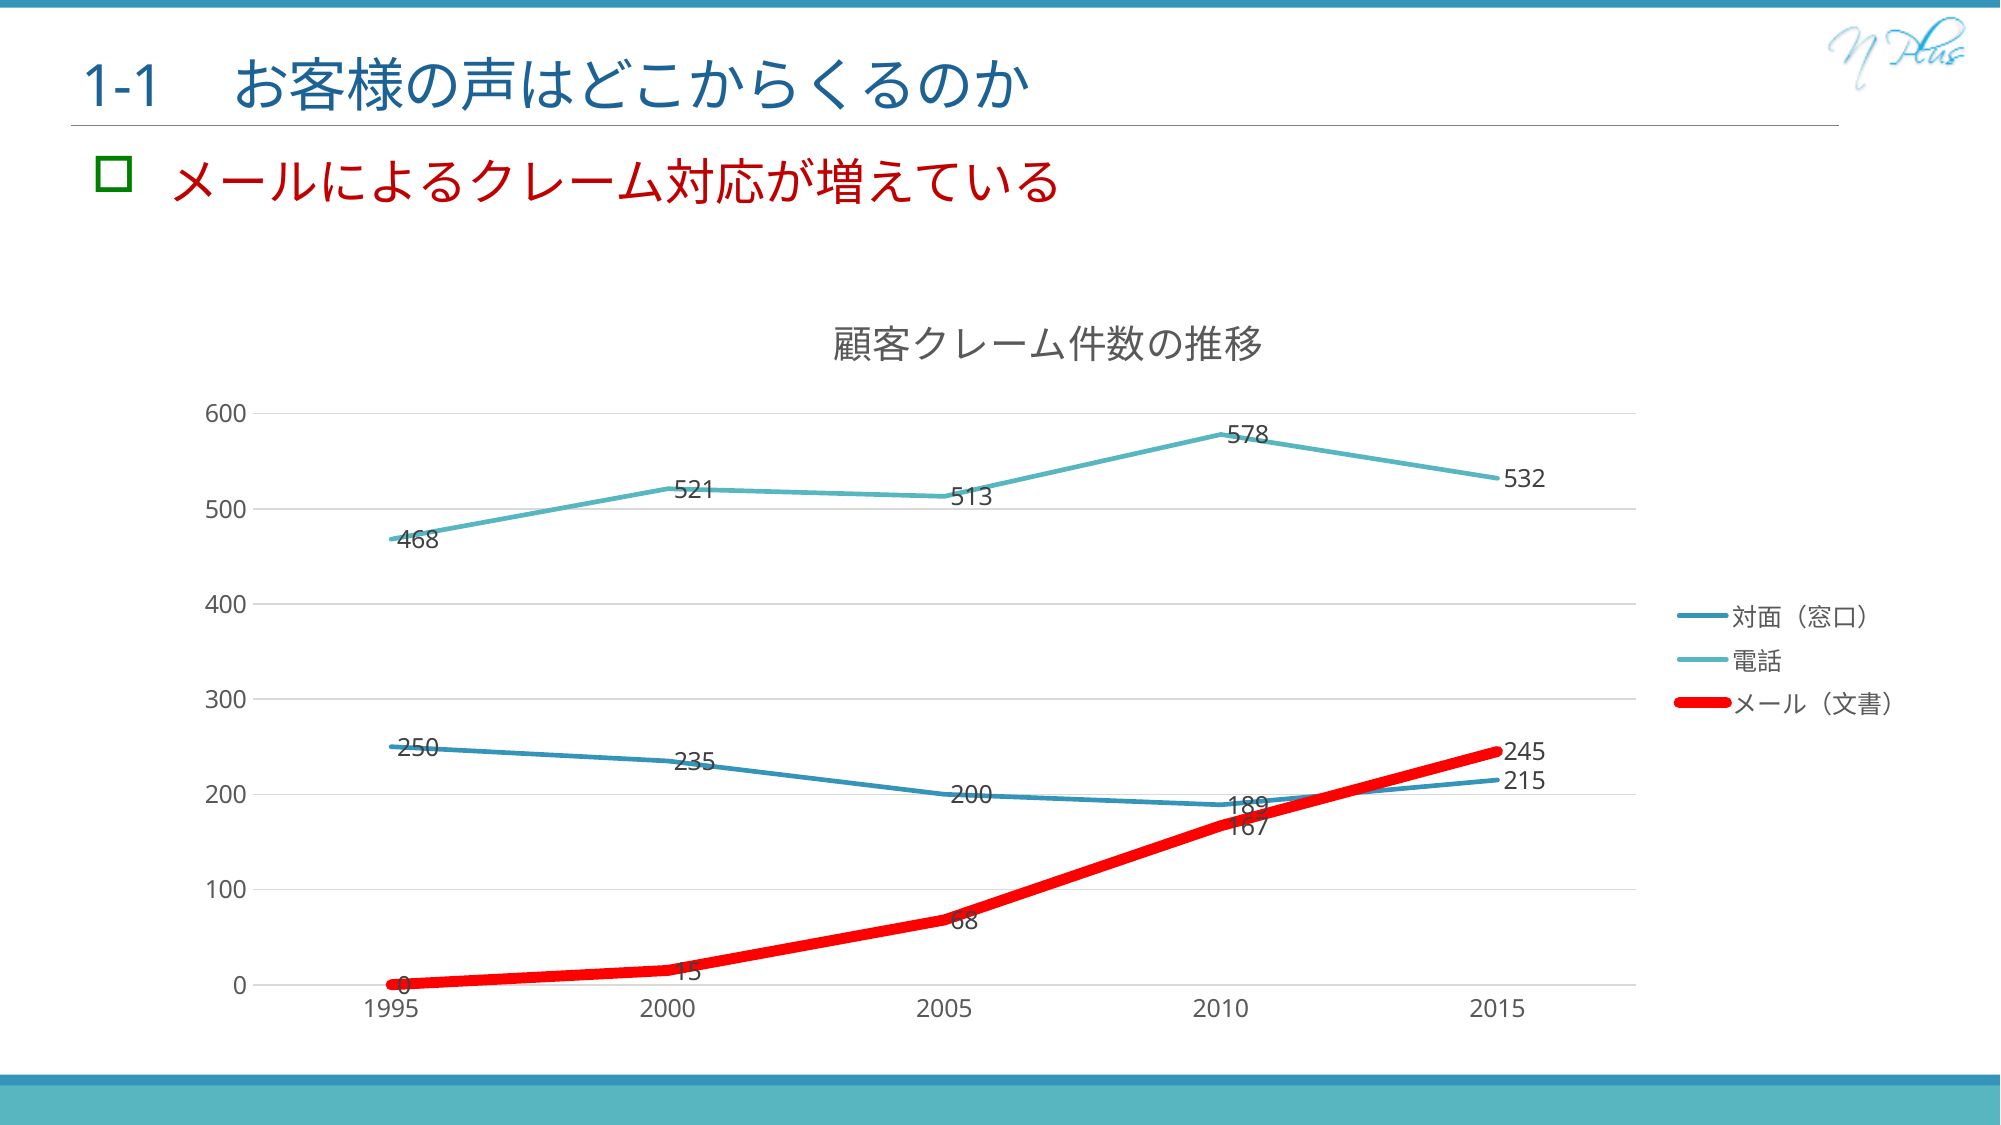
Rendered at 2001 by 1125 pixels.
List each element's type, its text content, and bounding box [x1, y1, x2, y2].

chart [168, 277, 1929, 1041]
text_box メールによるクレーム対応が増えている [76, 142, 1390, 228]
title 1-1 お客様の声はどこからくるのか [66, 47, 1830, 126]
picture [1815, 8, 1980, 112]
